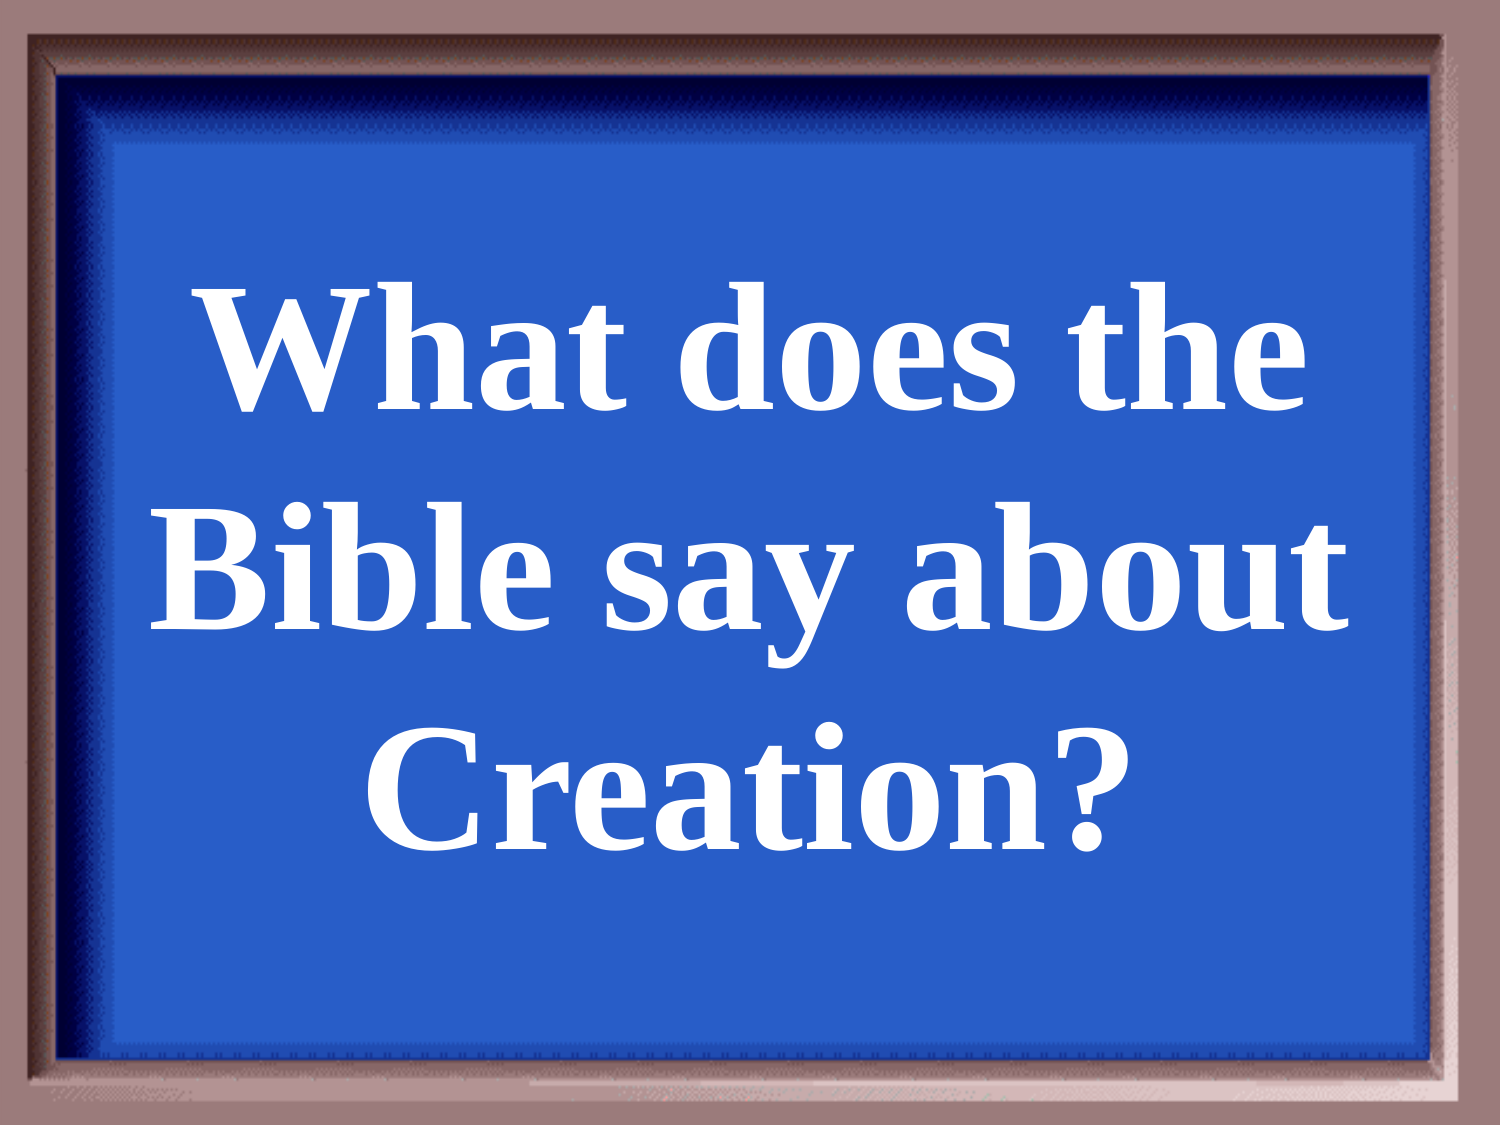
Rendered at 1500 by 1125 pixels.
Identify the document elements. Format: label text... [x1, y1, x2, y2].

title What does the Bible say about Creation? [112, 462, 1388, 650]
picture [0, 0, 1500, 1125]
